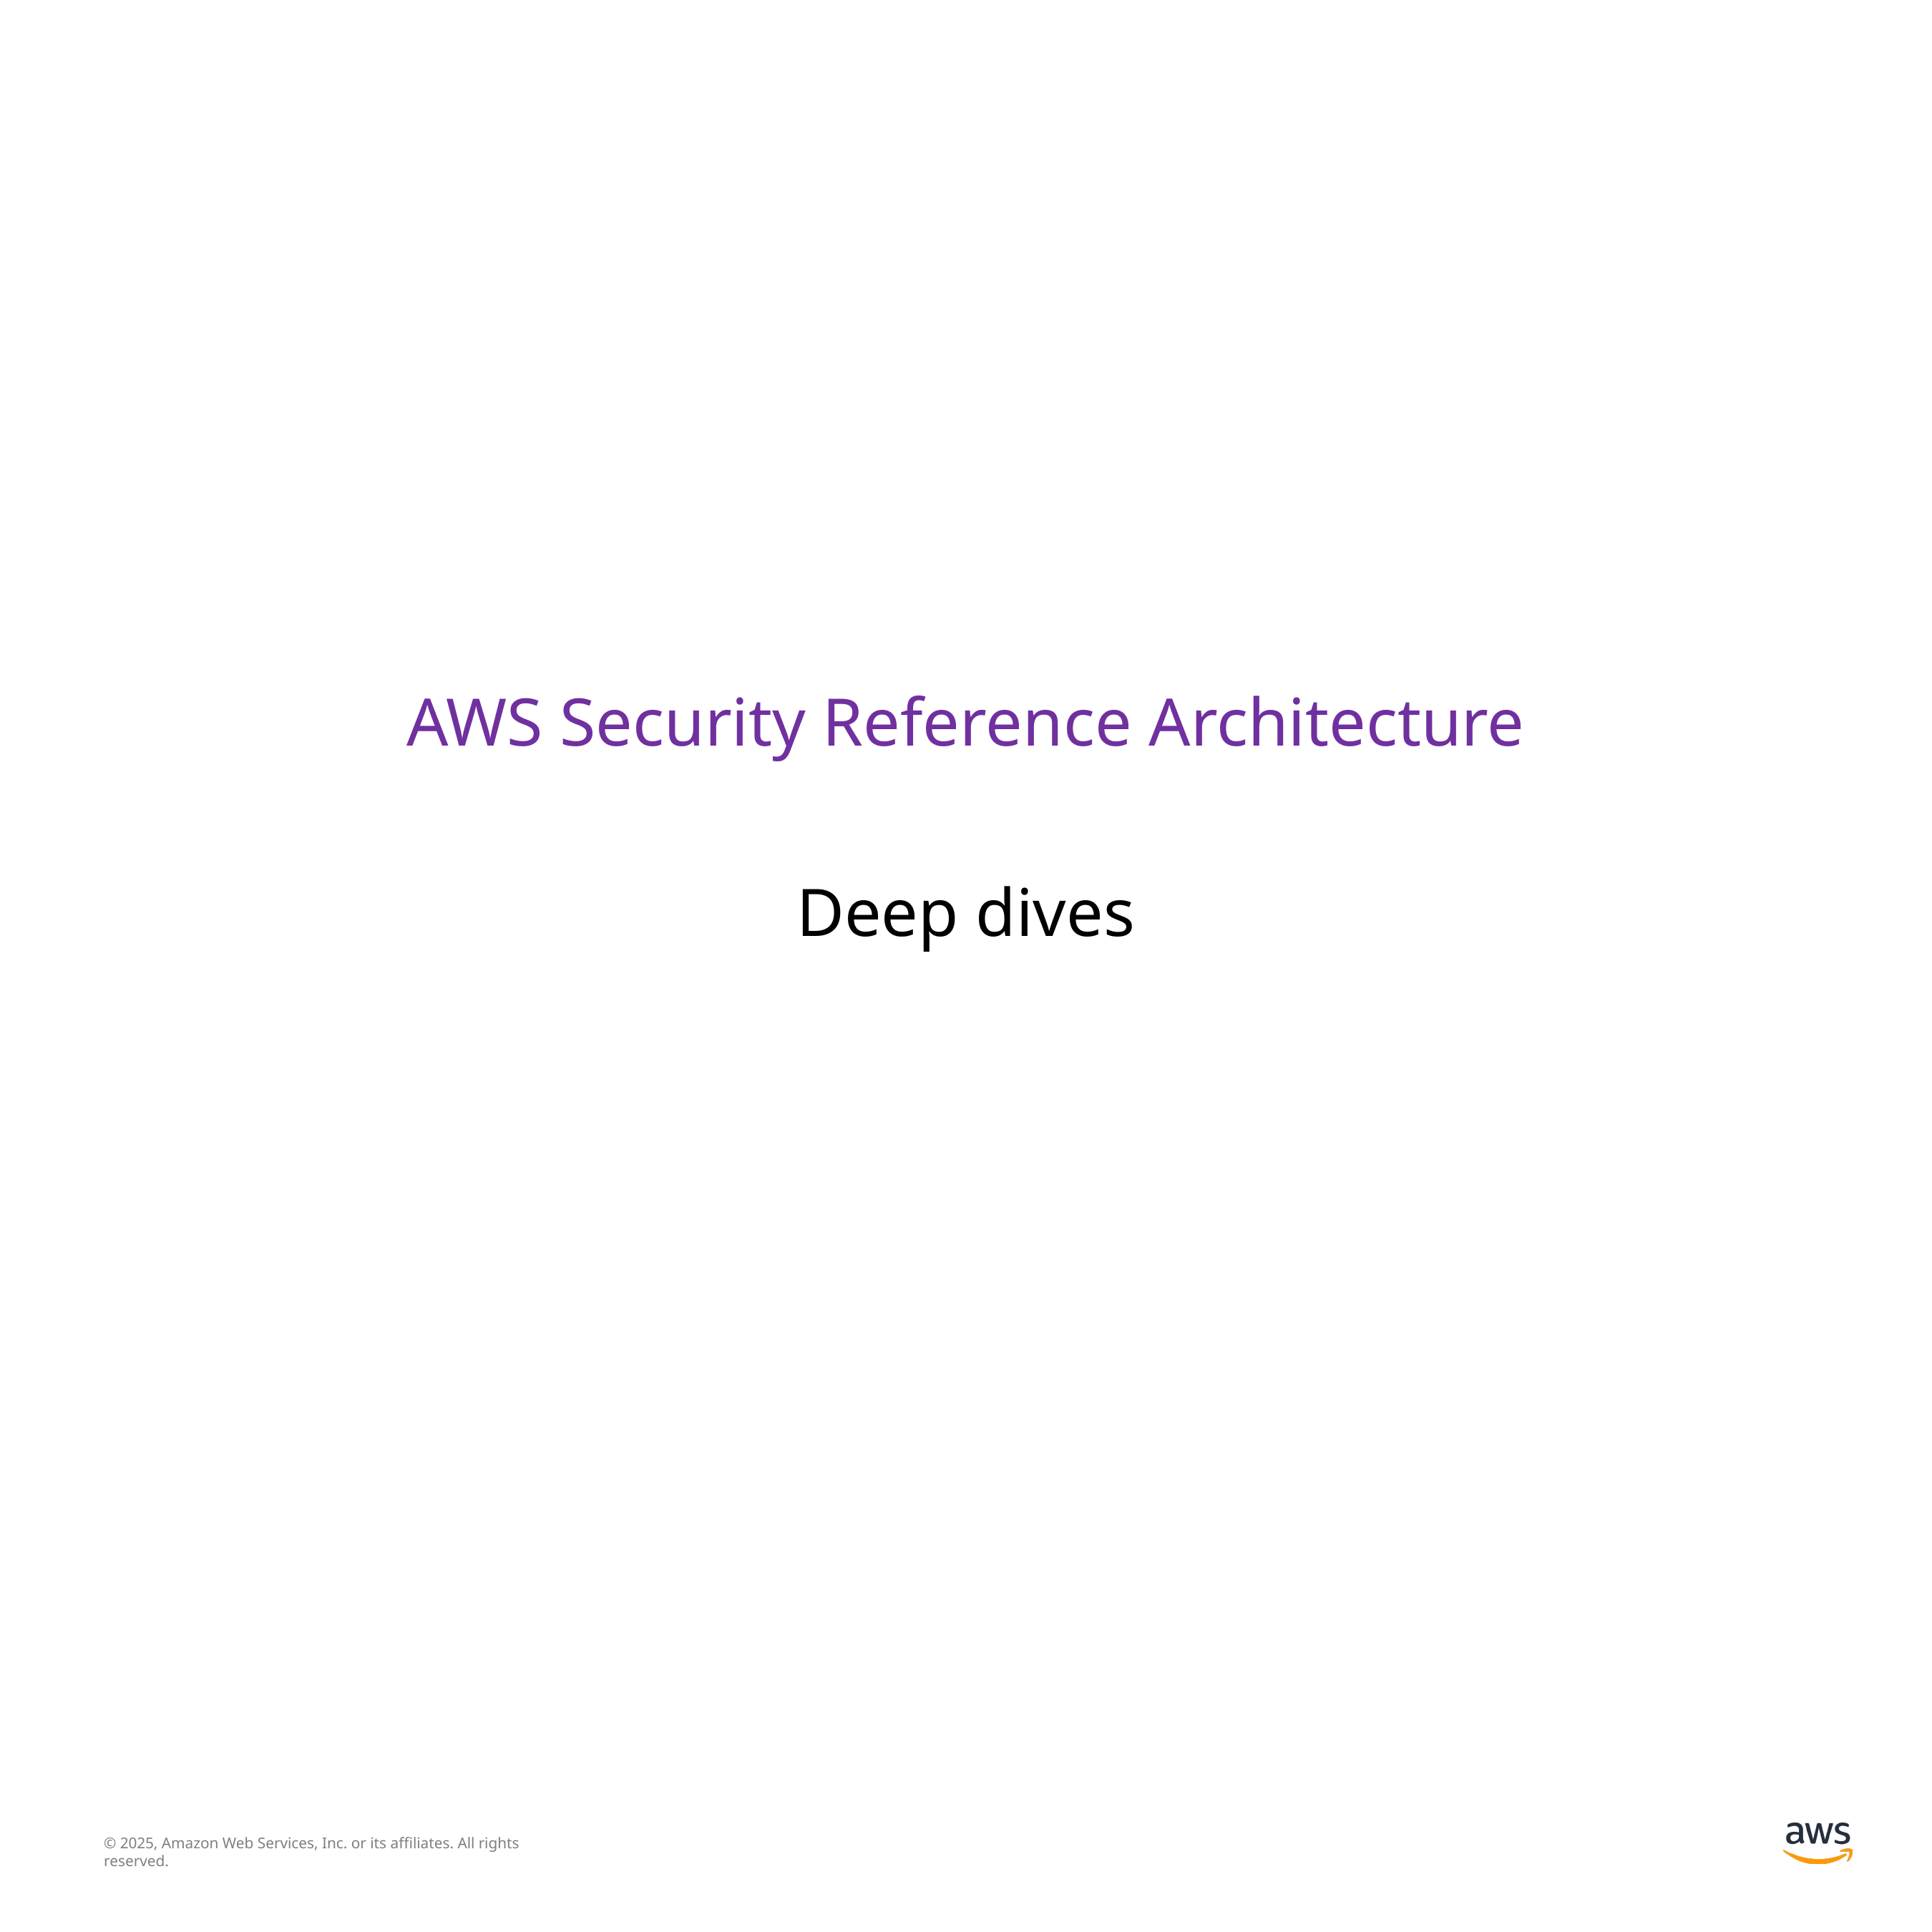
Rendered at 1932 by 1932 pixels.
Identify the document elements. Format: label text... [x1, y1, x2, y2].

picture [1783, 1823, 1853, 1864]
text_box AWS Security Reference Architecture Deep dives [381, 676, 1551, 1033]
